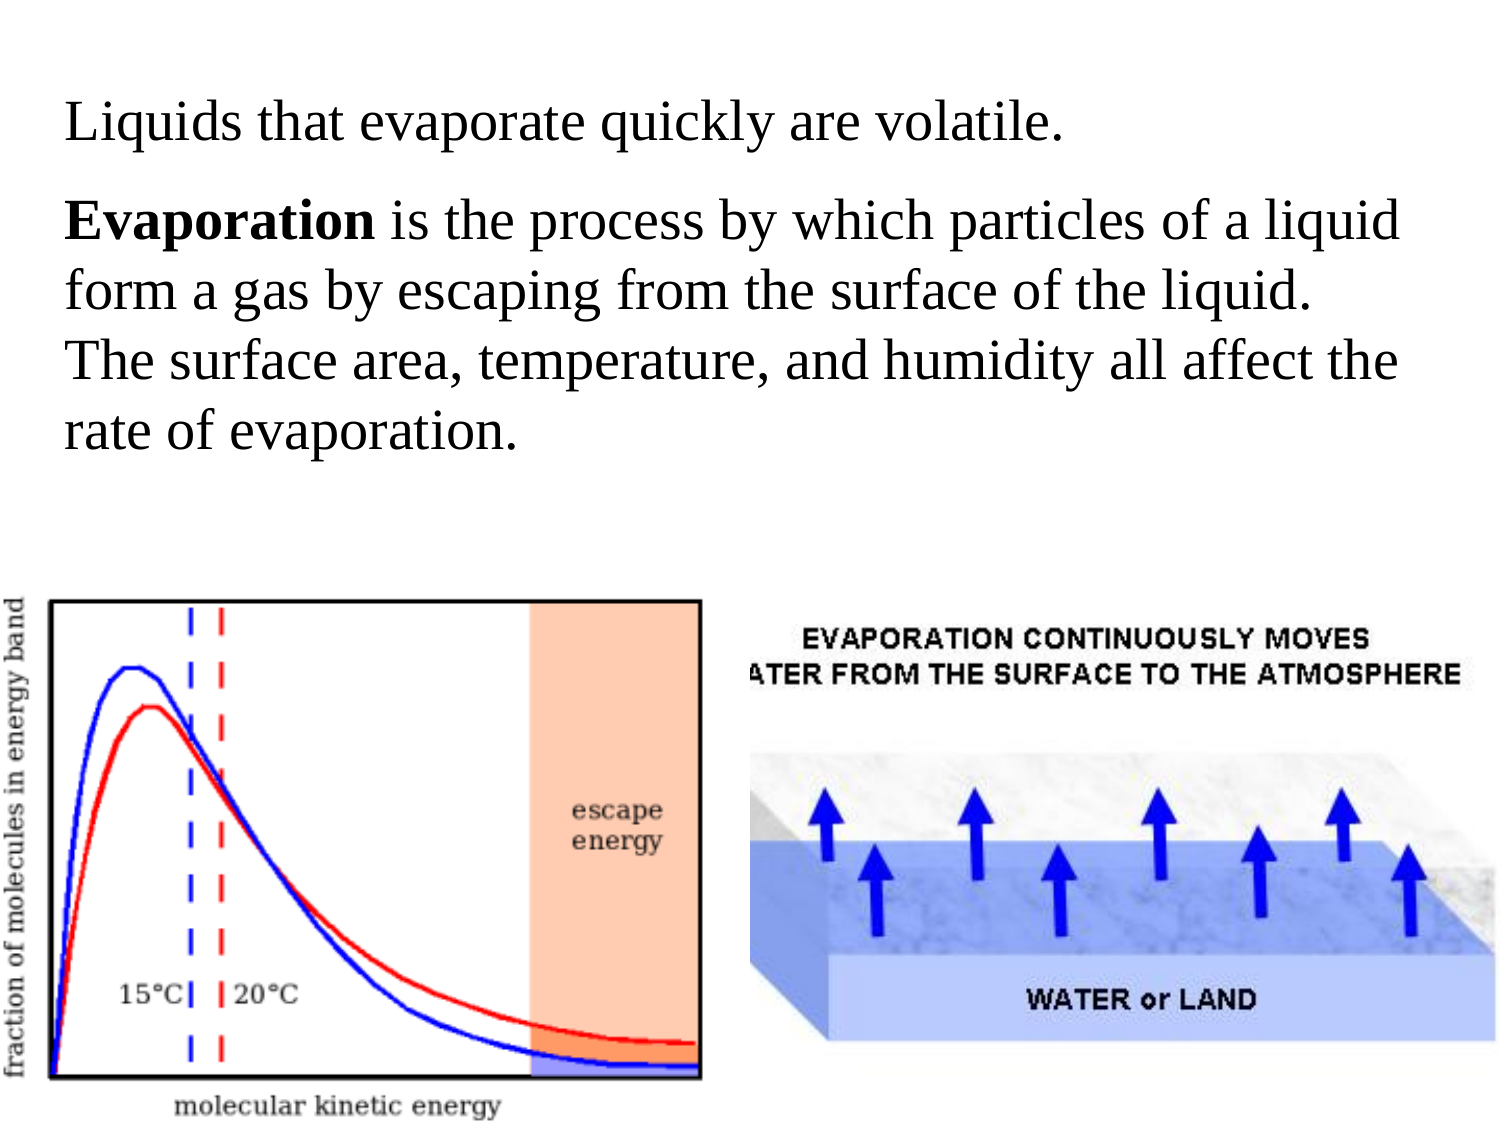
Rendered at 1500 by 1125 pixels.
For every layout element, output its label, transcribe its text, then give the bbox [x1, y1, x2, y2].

picture [749, 524, 1500, 1125]
picture [0, 578, 707, 1125]
text_box Liquids that evaporate quickly are volatile. Evaporation is the process by which particles of a liquid form a gas by escaping from the surface of the liquid. The surface area, temperature, and humidity all affect the rate of evaporation. [50, 75, 1438, 469]
